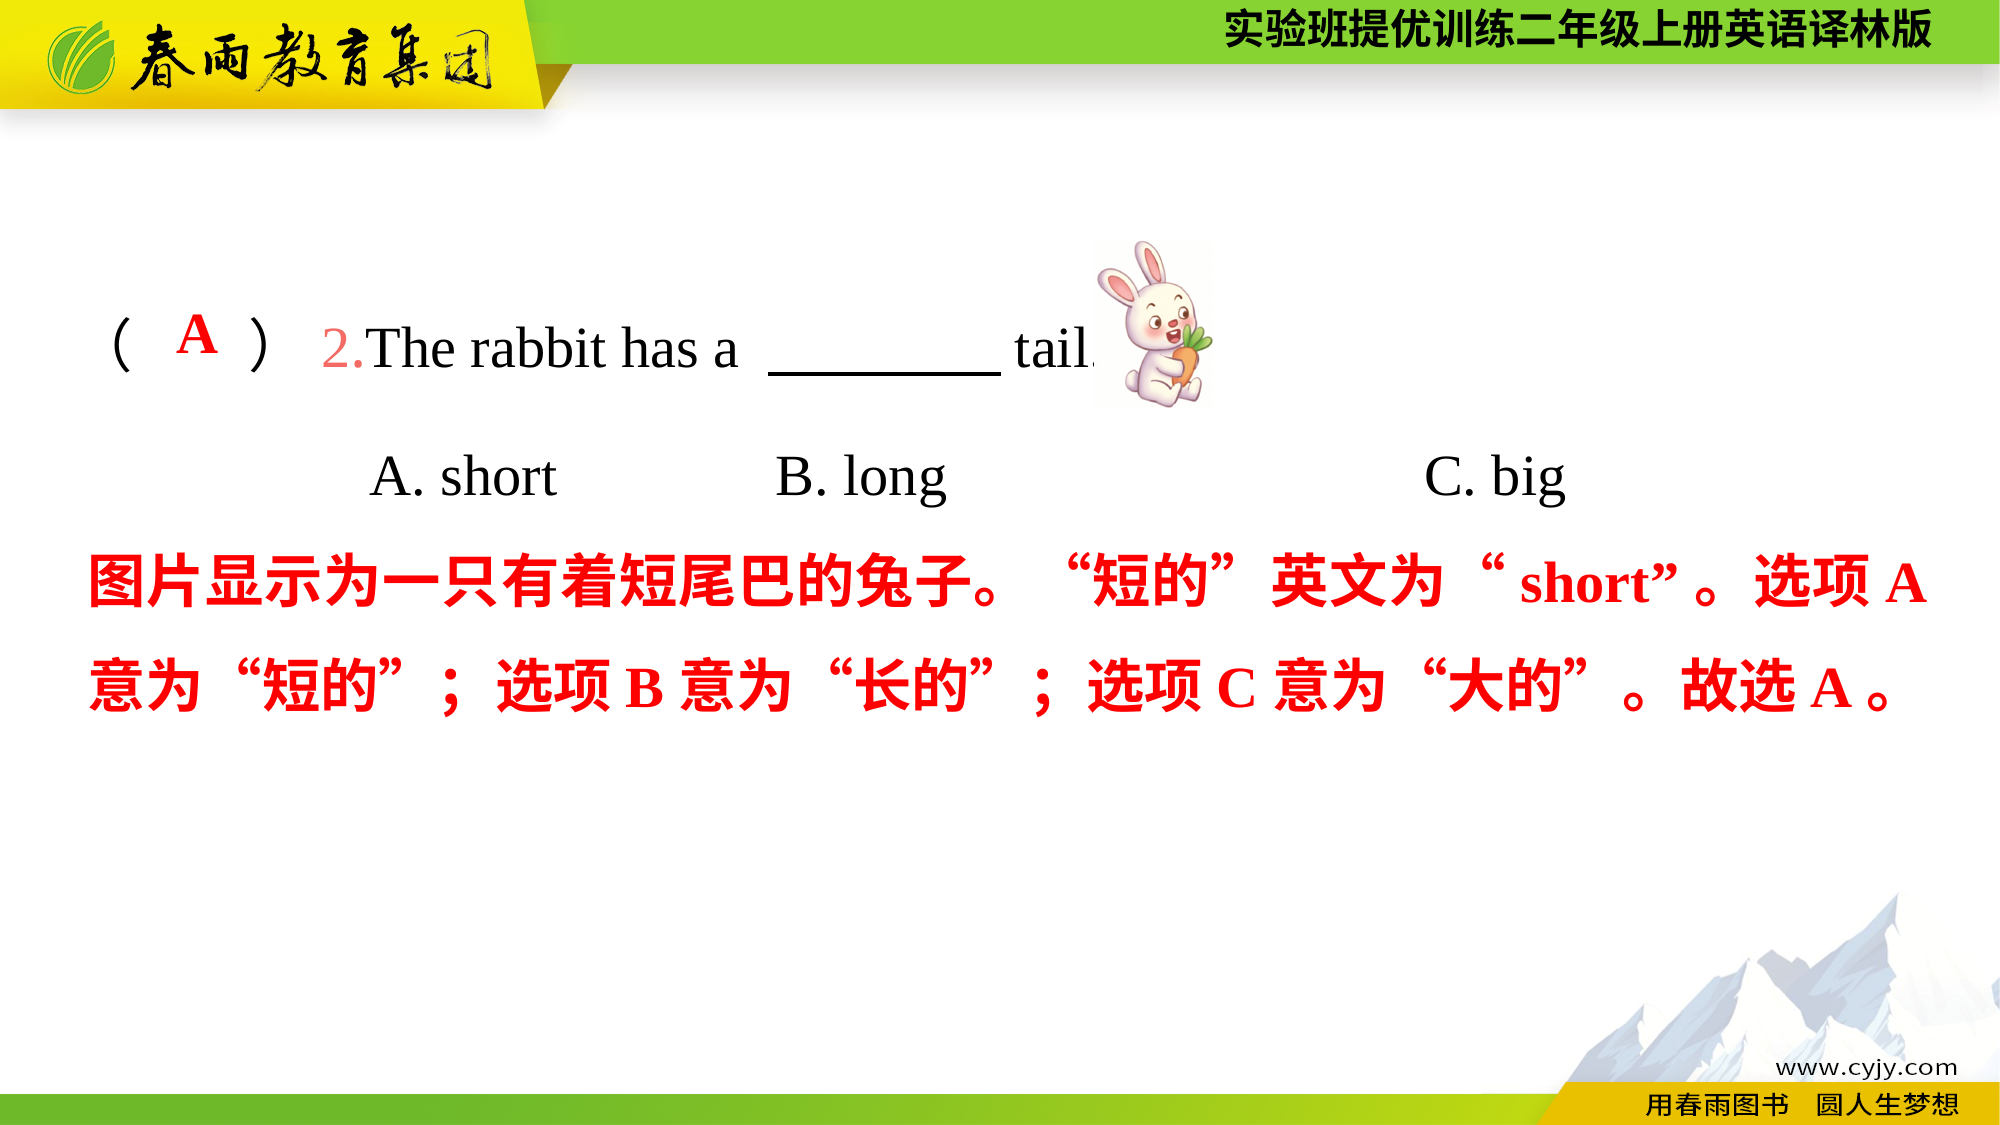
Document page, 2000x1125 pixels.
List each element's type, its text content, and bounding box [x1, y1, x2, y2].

text_box A [161, 287, 234, 373]
list （ ）2.The rabbit has a tail. A. short B. long C. big [59, 267, 1944, 518]
picture [0, 0, 2000, 1125]
text_box 图片显示为一只有着短尾巴的兔子。“短的”英文为“short”。选项A意为“短的”；选项B意为“长的”；选项C意为“大的”。故选A。 [72, 502, 1957, 728]
